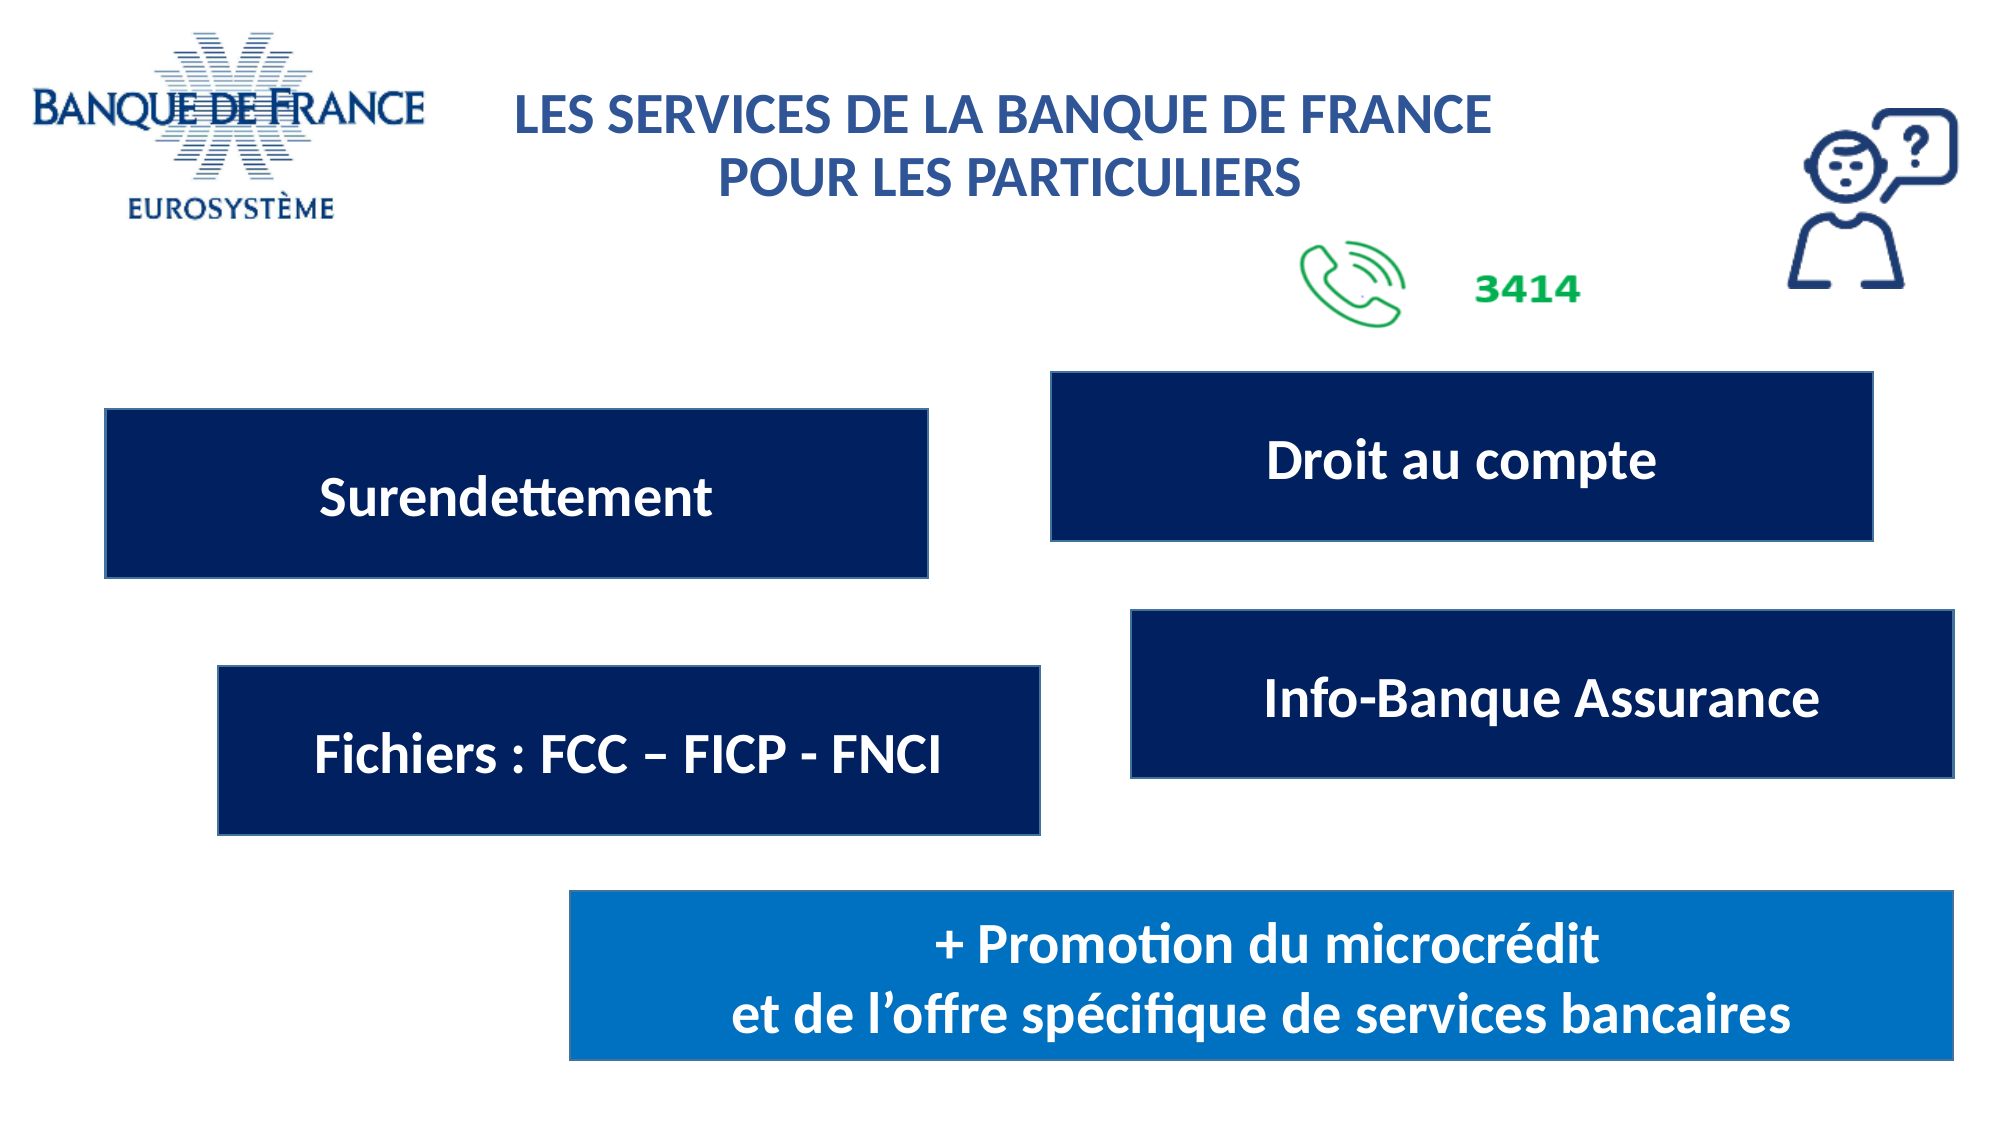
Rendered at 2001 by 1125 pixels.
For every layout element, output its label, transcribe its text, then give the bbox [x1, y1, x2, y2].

text_box Surendettement [104, 408, 929, 579]
text_box Info-Banque Assurance [1130, 609, 1955, 779]
text_box + Promotion du microcrédit et de l’offre spécifique de services bancaires [569, 890, 1954, 1061]
text_box Fichiers : FCC – FICP - FNCI [217, 665, 1041, 836]
picture [2, 19, 433, 230]
picture [1261, 203, 1642, 355]
picture [1782, 108, 1964, 289]
text_box LES SERVICES DE LA BANQUE DE FRANCE POUR LES PARTICULIERS [147, 0, 1873, 217]
text_box Droit au compte [1050, 371, 1874, 542]
